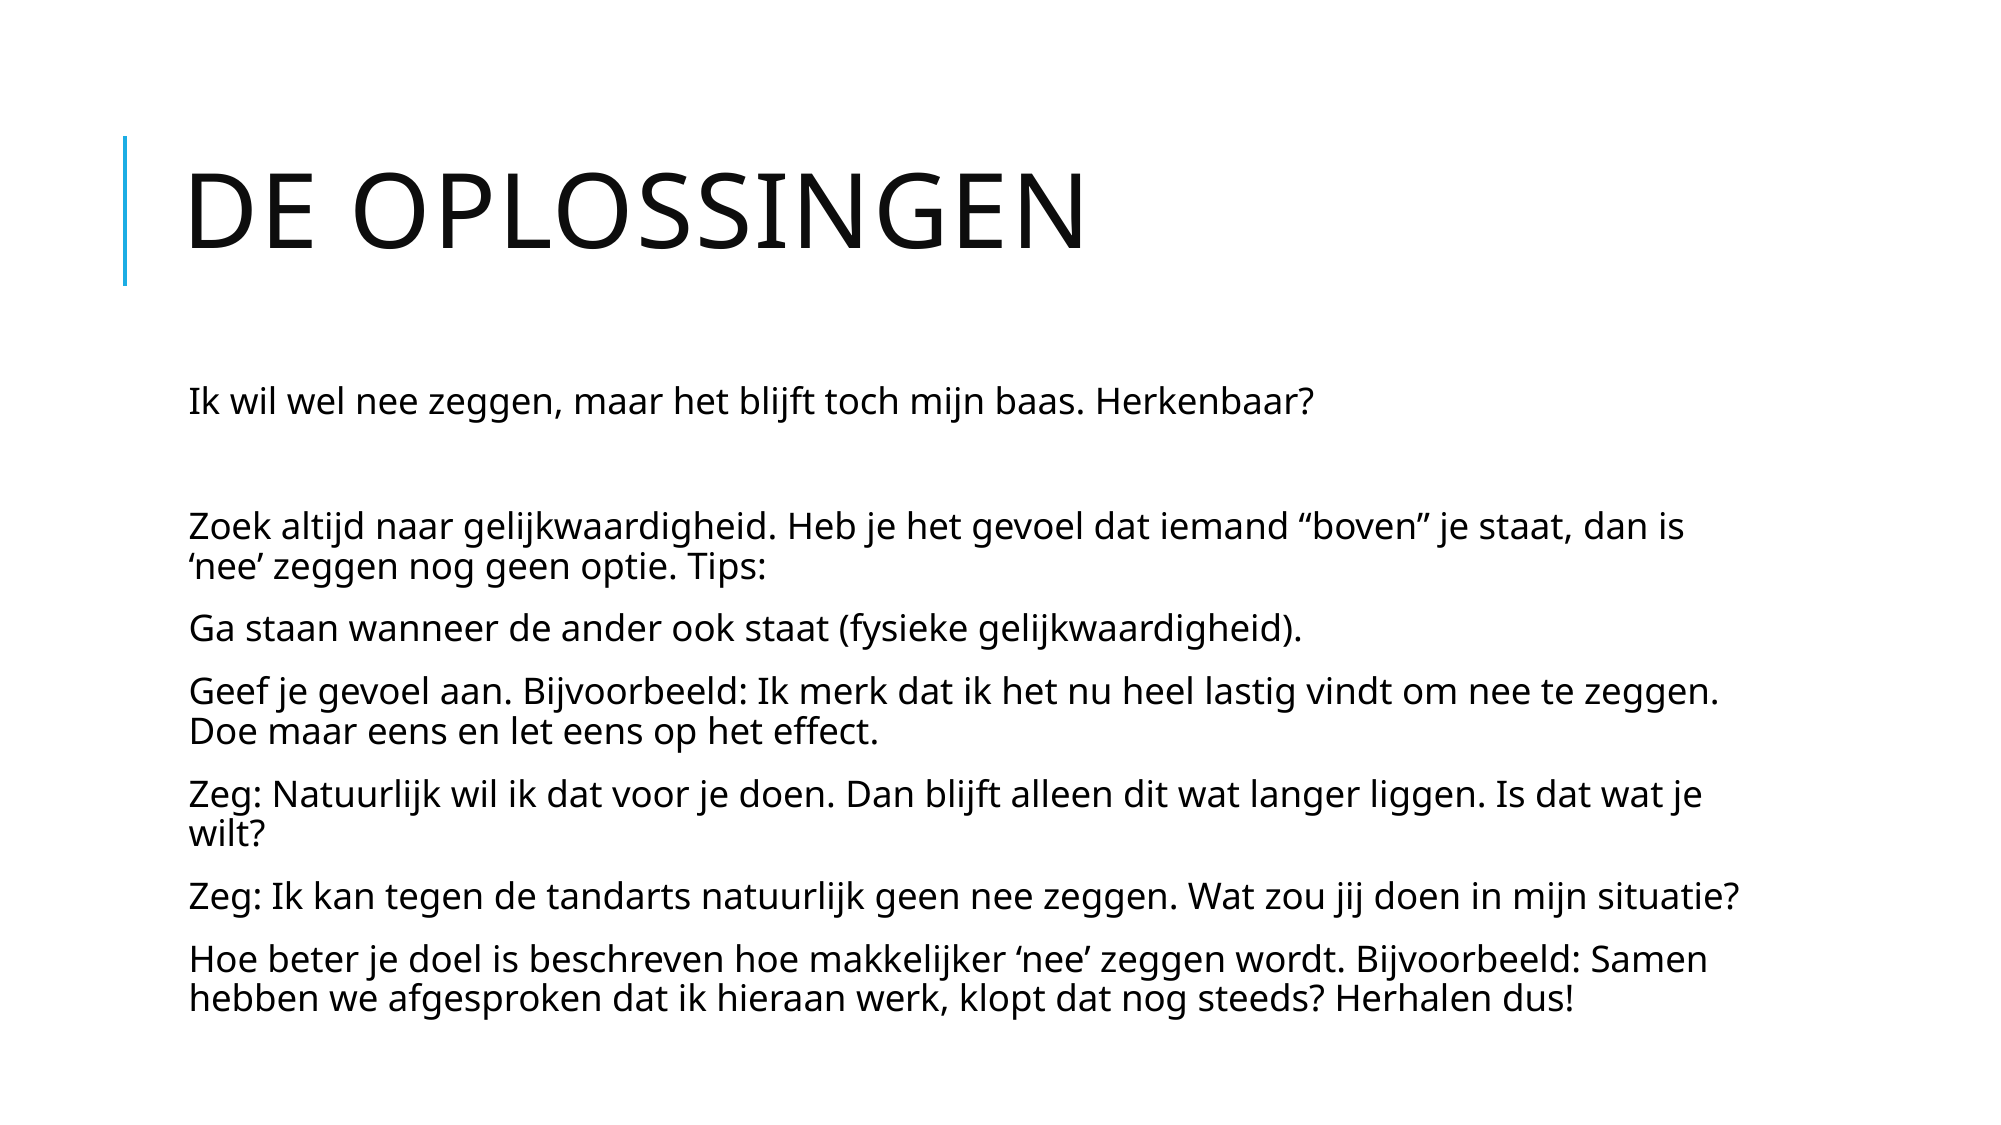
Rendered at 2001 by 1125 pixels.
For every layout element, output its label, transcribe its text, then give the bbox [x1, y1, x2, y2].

title De oplossingen [168, 96, 1763, 342]
list Ik wil wel nee zeggen, maar het blijft toch mijn baas. Herkenbaar? Zoek altijd naar gelijkwaardigheid. Heb je het gevoel dat iemand “boven” je staat, dan is ‘nee’ zeggen nog geen optie. Tips: Ga staan wanneer de ander ook staat (fysieke gelijkwaardigheid). Geef je gevoel aan. Bijvoorbeeld: Ik merk dat ik het nu heel lastig vindt om nee te zeggen. Doe maar eens en let eens op het effect. Zeg: Natuurlijk wil ik dat voor je doen. Dan blijft alleen dit wat langer liggen. Is dat wat je wilt? Zeg: Ik kan tegen de tandarts natuurlijk geen nee zeggen. Wat zou jij doen in mijn situatie? Hoe beter je doel is beschreven hoe makkelijker ‘nee’ zeggen wordt. Bijvoorbeeld: Samen hebben we afgesproken dat ik hieraan werk, klopt dat nog steeds? Herhalen dus! [168, 375, 1763, 1035]
